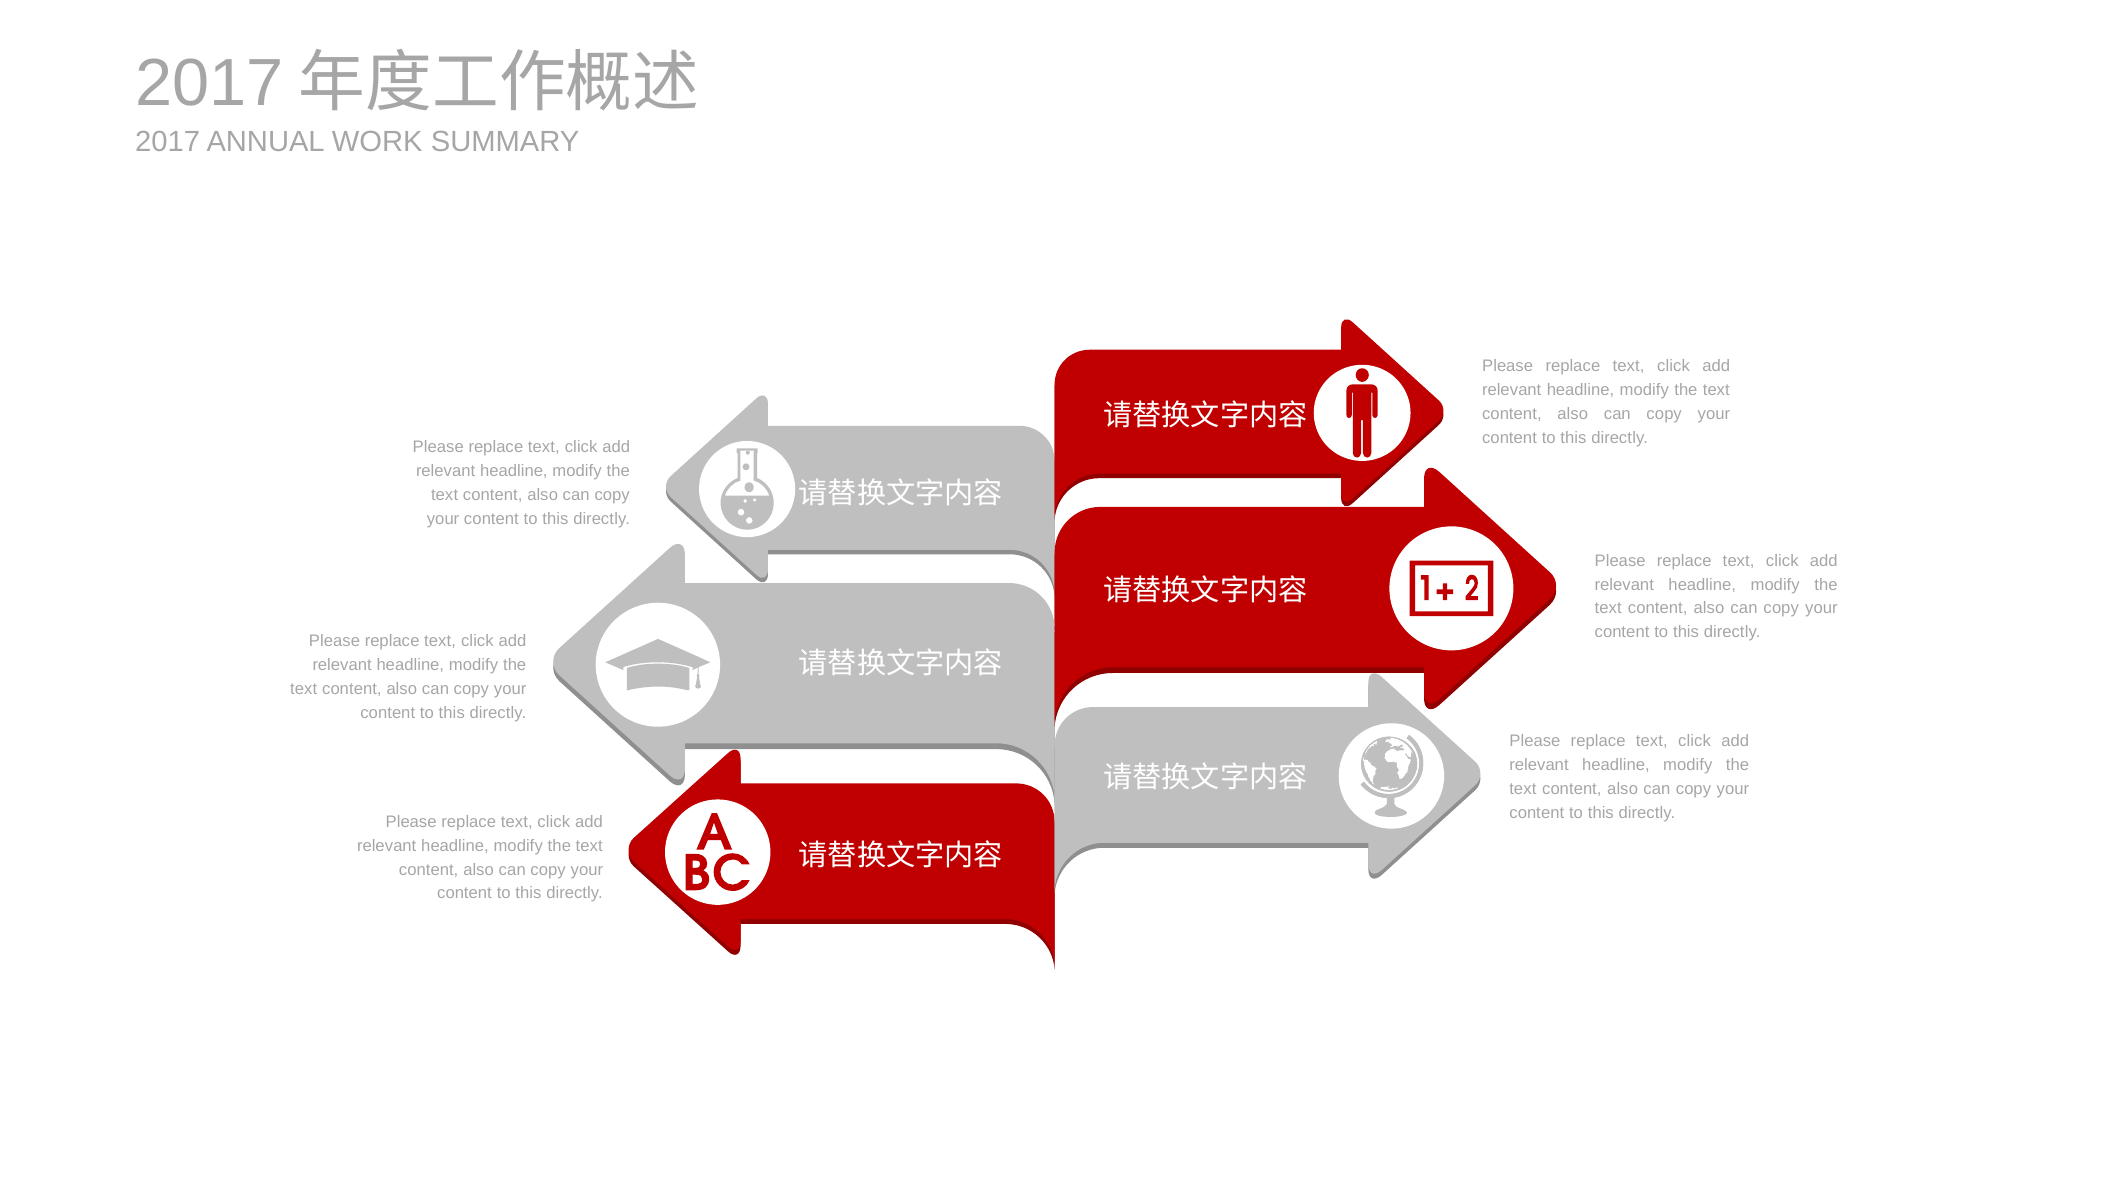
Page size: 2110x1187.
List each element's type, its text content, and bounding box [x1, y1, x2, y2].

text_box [1054, 728, 1483, 894]
text_box Please replace text, click add relevant headline, modify the text content, also can copy your content to this directly. [373, 421, 652, 539]
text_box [1313, 364, 1411, 461]
text_box Please replace text, click add relevant headline, modify the text content, also can copy your content to this directly. [261, 615, 548, 733]
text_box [1054, 316, 1446, 464]
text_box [626, 804, 1055, 970]
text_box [551, 540, 1054, 804]
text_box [1389, 526, 1514, 651]
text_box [664, 799, 771, 905]
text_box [664, 392, 1054, 540]
text_box 2017 ANNUAL WORK SUMMARY [135, 122, 596, 158]
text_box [1338, 723, 1445, 829]
text_box Please replace text, click add relevant headline, modify the text content, also can copy your content to this directly. [1488, 715, 1771, 833]
text_box 2017年度工作概述 [135, 38, 783, 119]
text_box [699, 440, 796, 538]
text_box Please replace text, click add relevant headline, modify the text content, also can copy your content to this directly. [1573, 535, 1859, 652]
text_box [1054, 464, 1559, 728]
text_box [595, 602, 721, 727]
text_box Please replace text, click add relevant headline, modify the text content, also can copy your content to this directly. [1461, 340, 1752, 458]
text_box Please replace text, click add relevant headline, modify the text content, also can copy your content to this directly. [319, 796, 625, 913]
